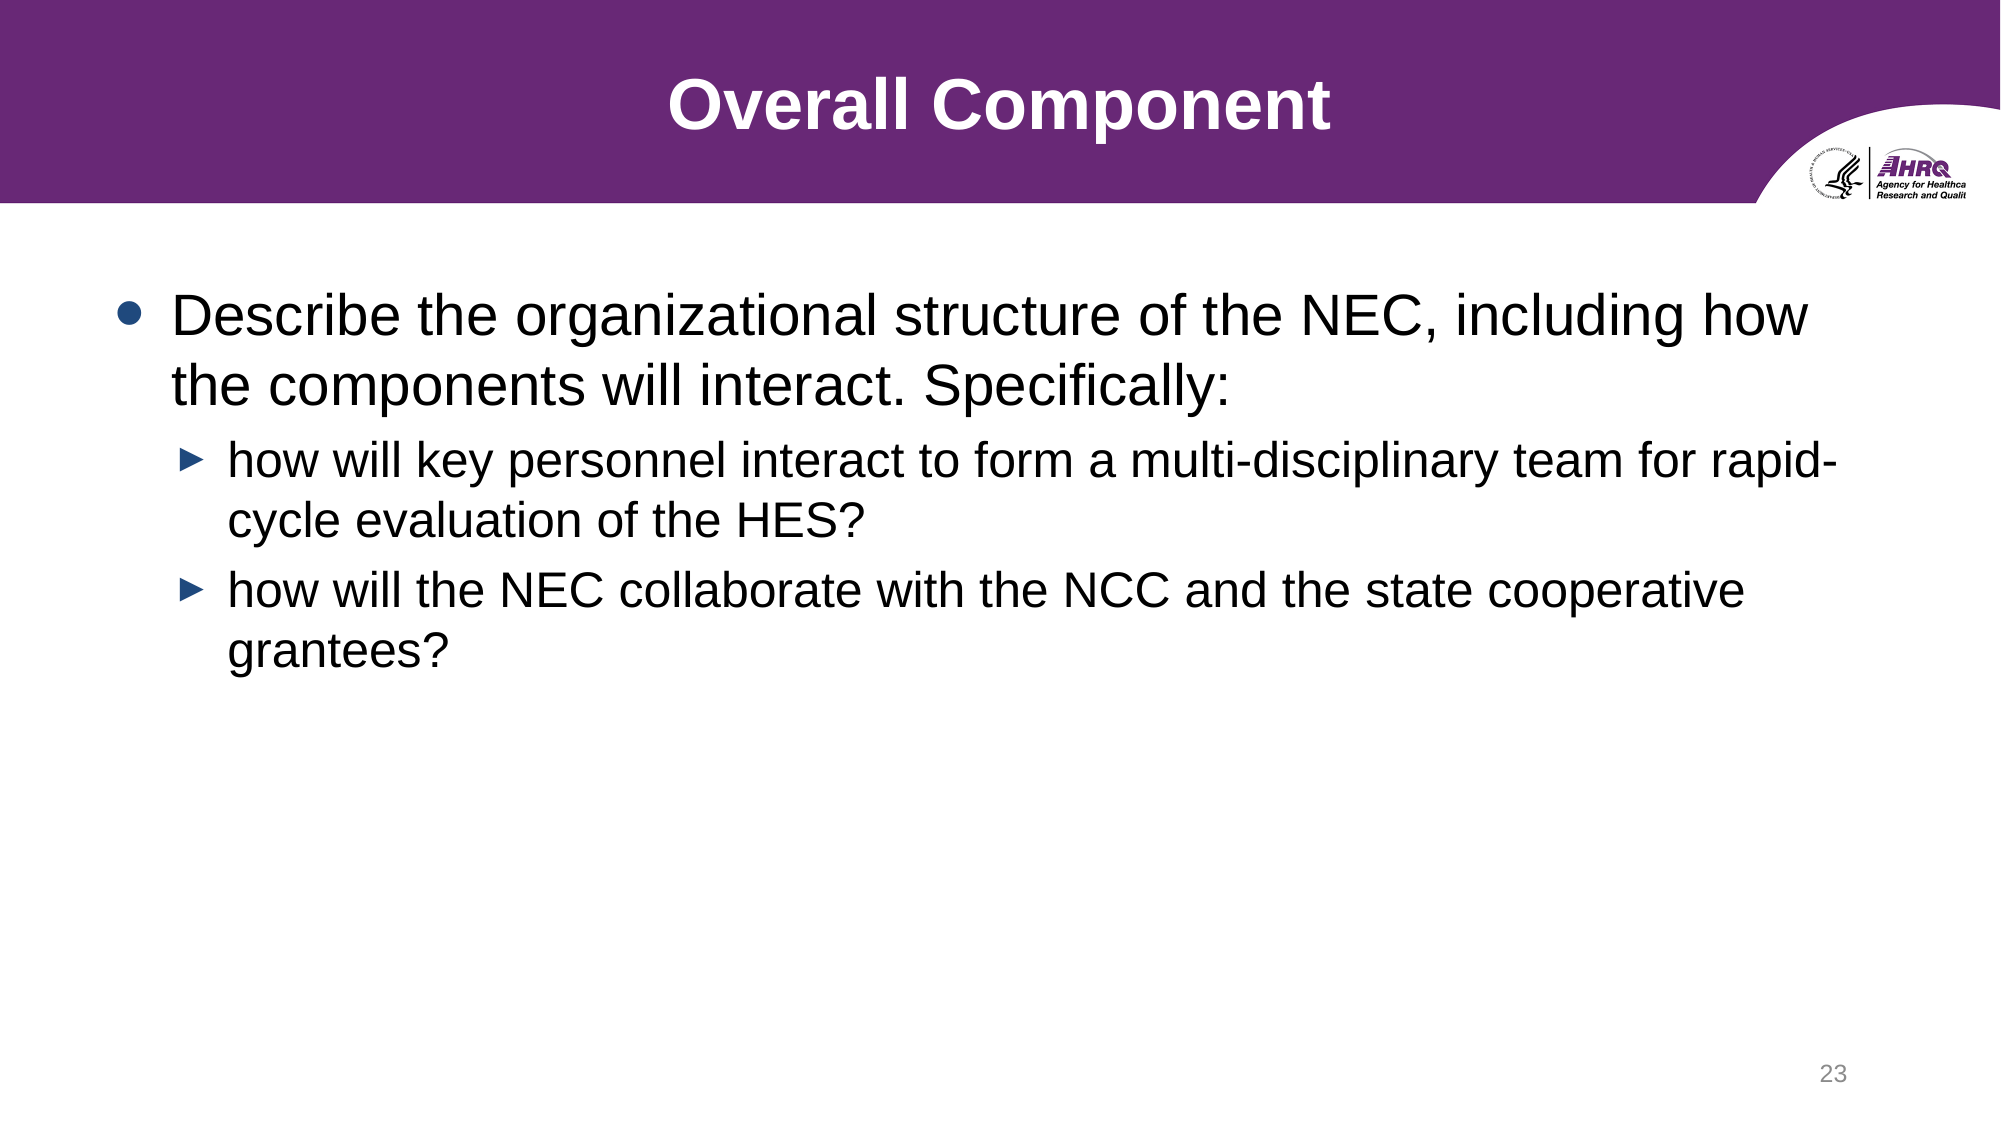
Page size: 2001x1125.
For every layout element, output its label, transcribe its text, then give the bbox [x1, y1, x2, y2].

list Describe the organizational structure of the NEC, including how the components will interact. Specifically: how will key personnel interact to form a multi-disciplinary team for rapid-cycle evaluation of the HES? how will the NEC collaborate with the NCC and the state cooperative grantees? [99, 270, 1900, 1013]
picture [0, 0, 2001, 1125]
slide_number 23 [1412, 1042, 1863, 1103]
title Overall Component [275, 50, 1725, 152]
